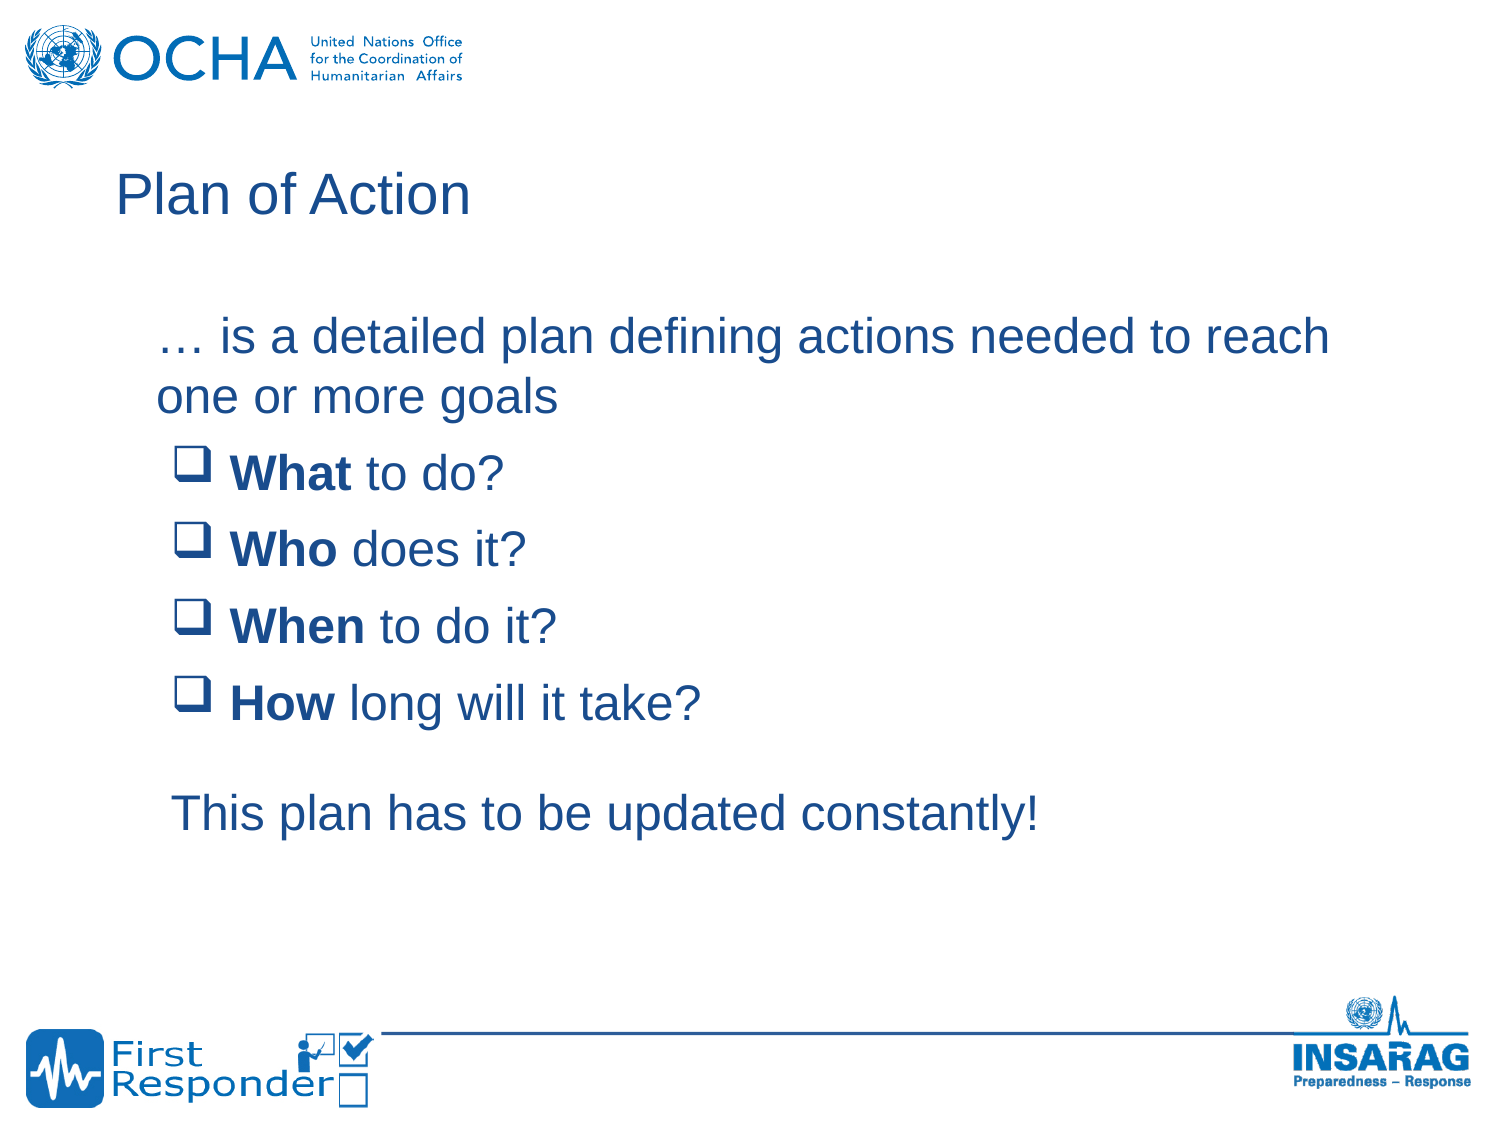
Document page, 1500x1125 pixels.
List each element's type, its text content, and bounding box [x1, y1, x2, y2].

text_box … is a detailed plan defining actions needed to reach one or more goals What to do? Who does it? When to do it? How long will it take? This plan has to be updated constantly! [118, 295, 1400, 988]
picture [1287, 995, 1471, 1094]
picture [24, 1024, 375, 1113]
list Plan of Action [100, 147, 1451, 236]
